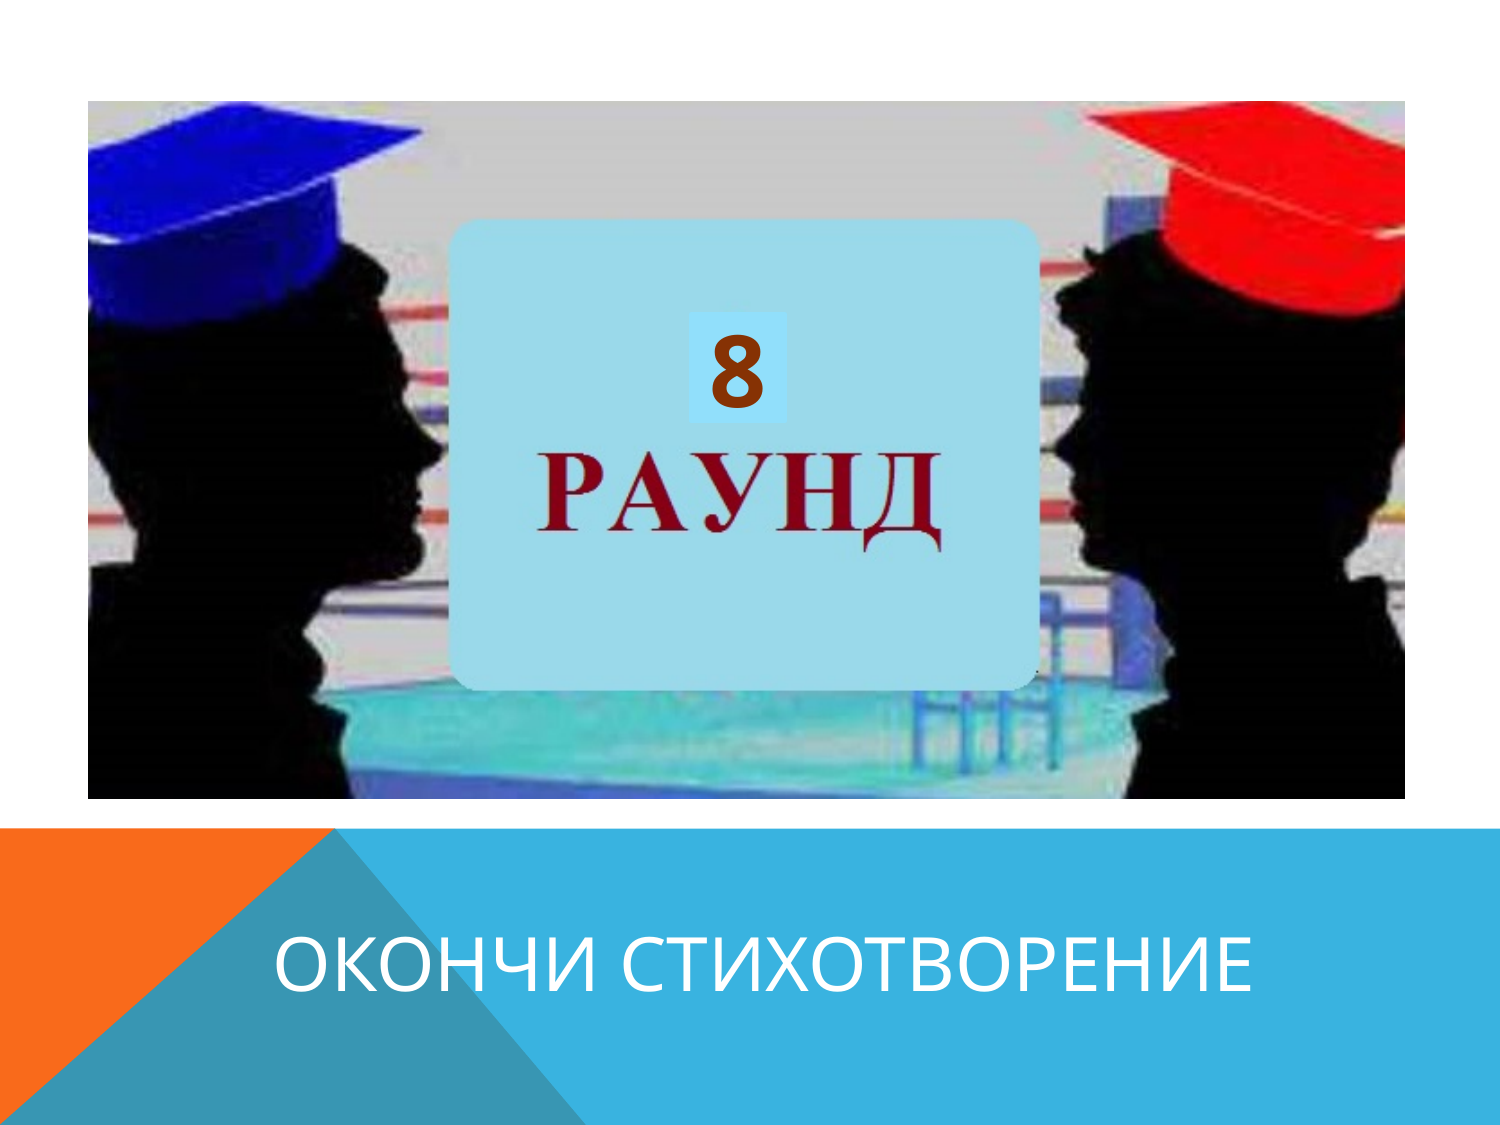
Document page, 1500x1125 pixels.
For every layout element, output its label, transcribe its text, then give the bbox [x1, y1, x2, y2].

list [88, 101, 1405, 799]
title Окончи стихотворение [147, 916, 1382, 1007]
